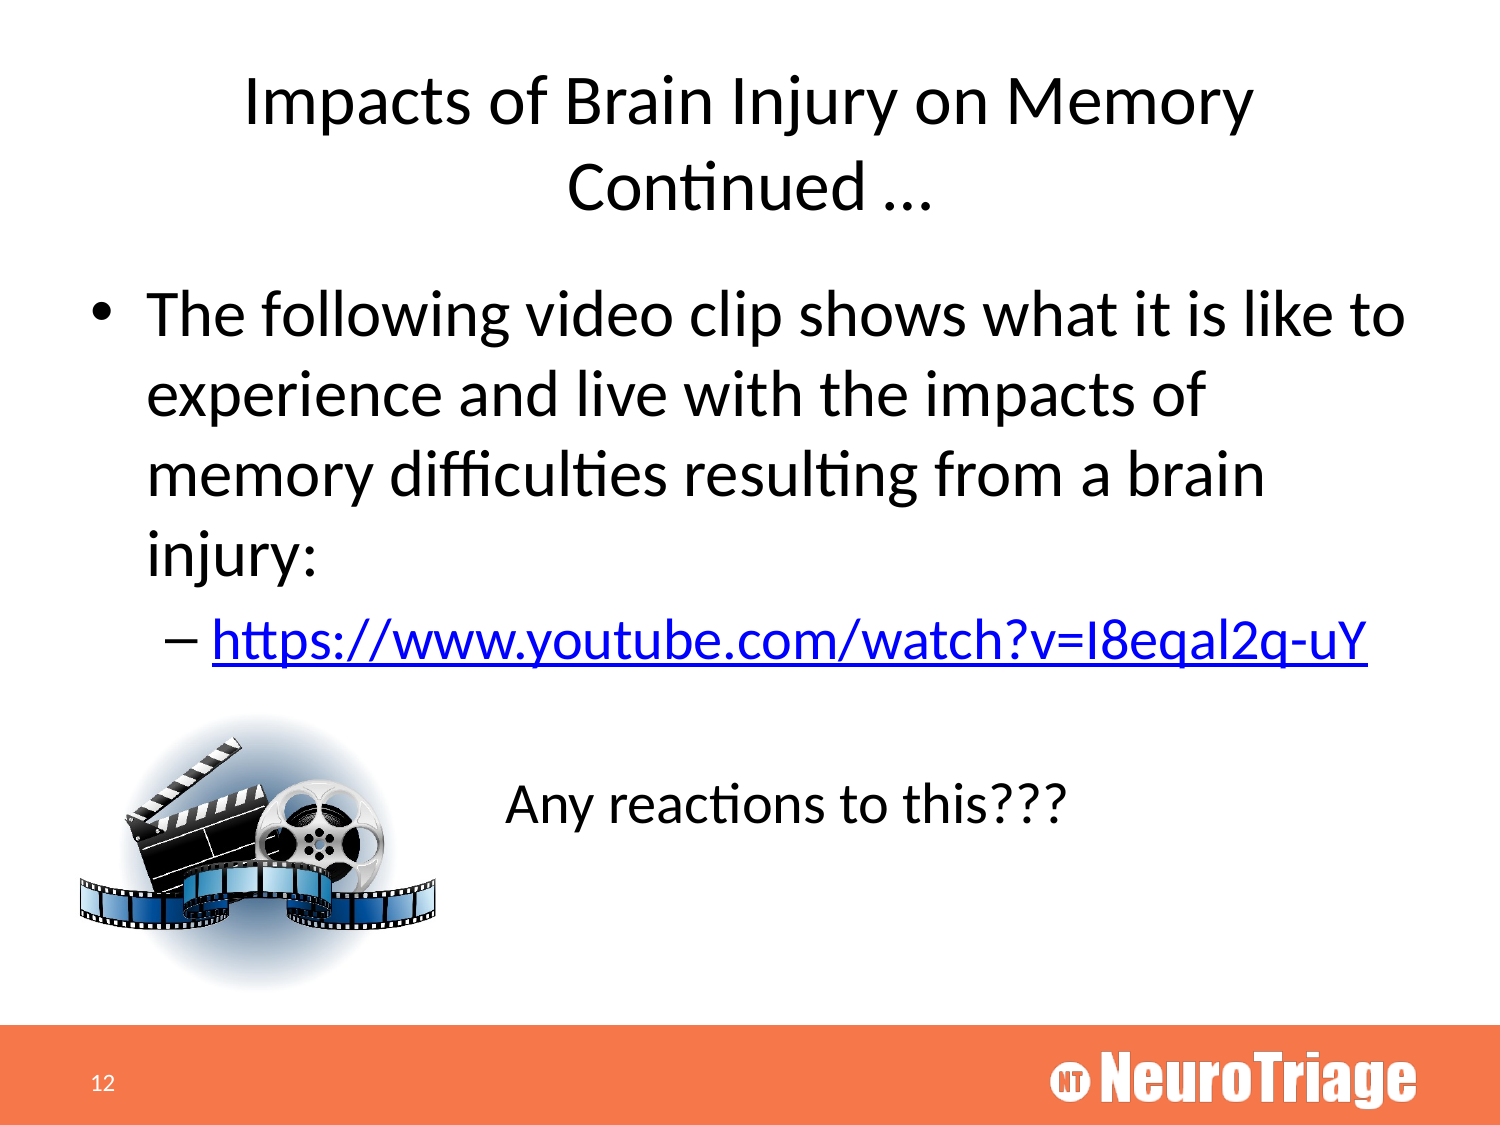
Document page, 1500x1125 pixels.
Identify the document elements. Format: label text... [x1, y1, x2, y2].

picture [1037, 1030, 1425, 1125]
title Impacts of Brain Injury on Memory Continued … [75, 45, 1425, 233]
picture [74, 704, 441, 1006]
list The following video clip shows what it is like to experience and live with the impacts of memory difficulties resulting from a brain injury: https://www.youtube.com/watch?v=I8eqal2q-uY Any reactions to this??? [75, 262, 1425, 1005]
slide_number 12 [75, 1051, 425, 1112]
